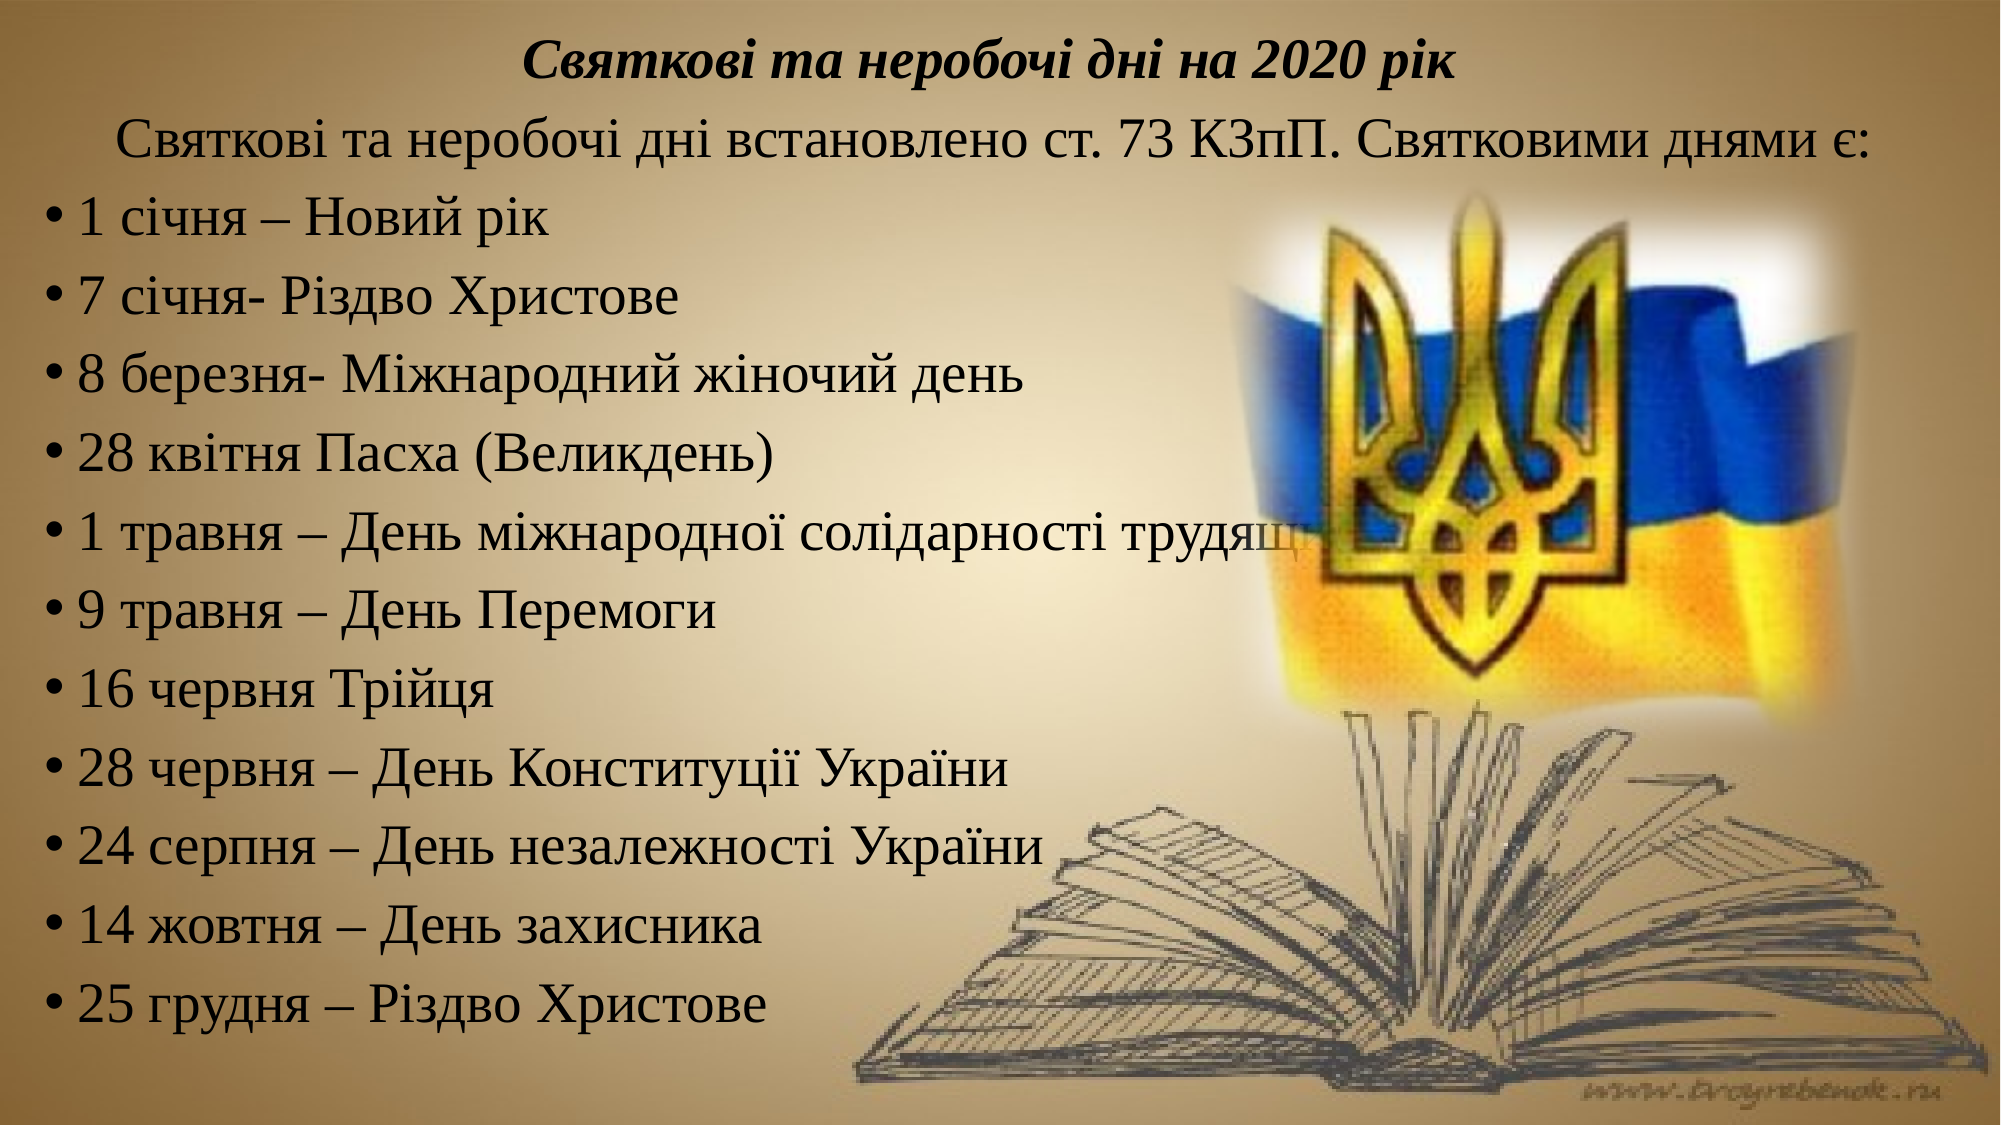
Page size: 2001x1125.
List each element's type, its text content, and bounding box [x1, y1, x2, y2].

picture [1215, 172, 1875, 754]
picture [0, 0, 2001, 1125]
list Святкові та неробочі дні на 2020 рік Святкові та неробочі дні встановлено ст. 73 КЗпП. Святковими днями є: 1 січня – Новий рік 7 січня- Різдво Христове 8 березня- Міжнародний жіночий день 28 квітня Пасха (Великдень) 1 травня – День міжнародної солідарності трудящих 9 травня – День Перемоги 16 червня Трійця 28 червня – День Конституції України 24 серпня – День незалежності України 14 жовтня – День захисника 25 грудня – Різдво Христове [29, 21, 1950, 1125]
